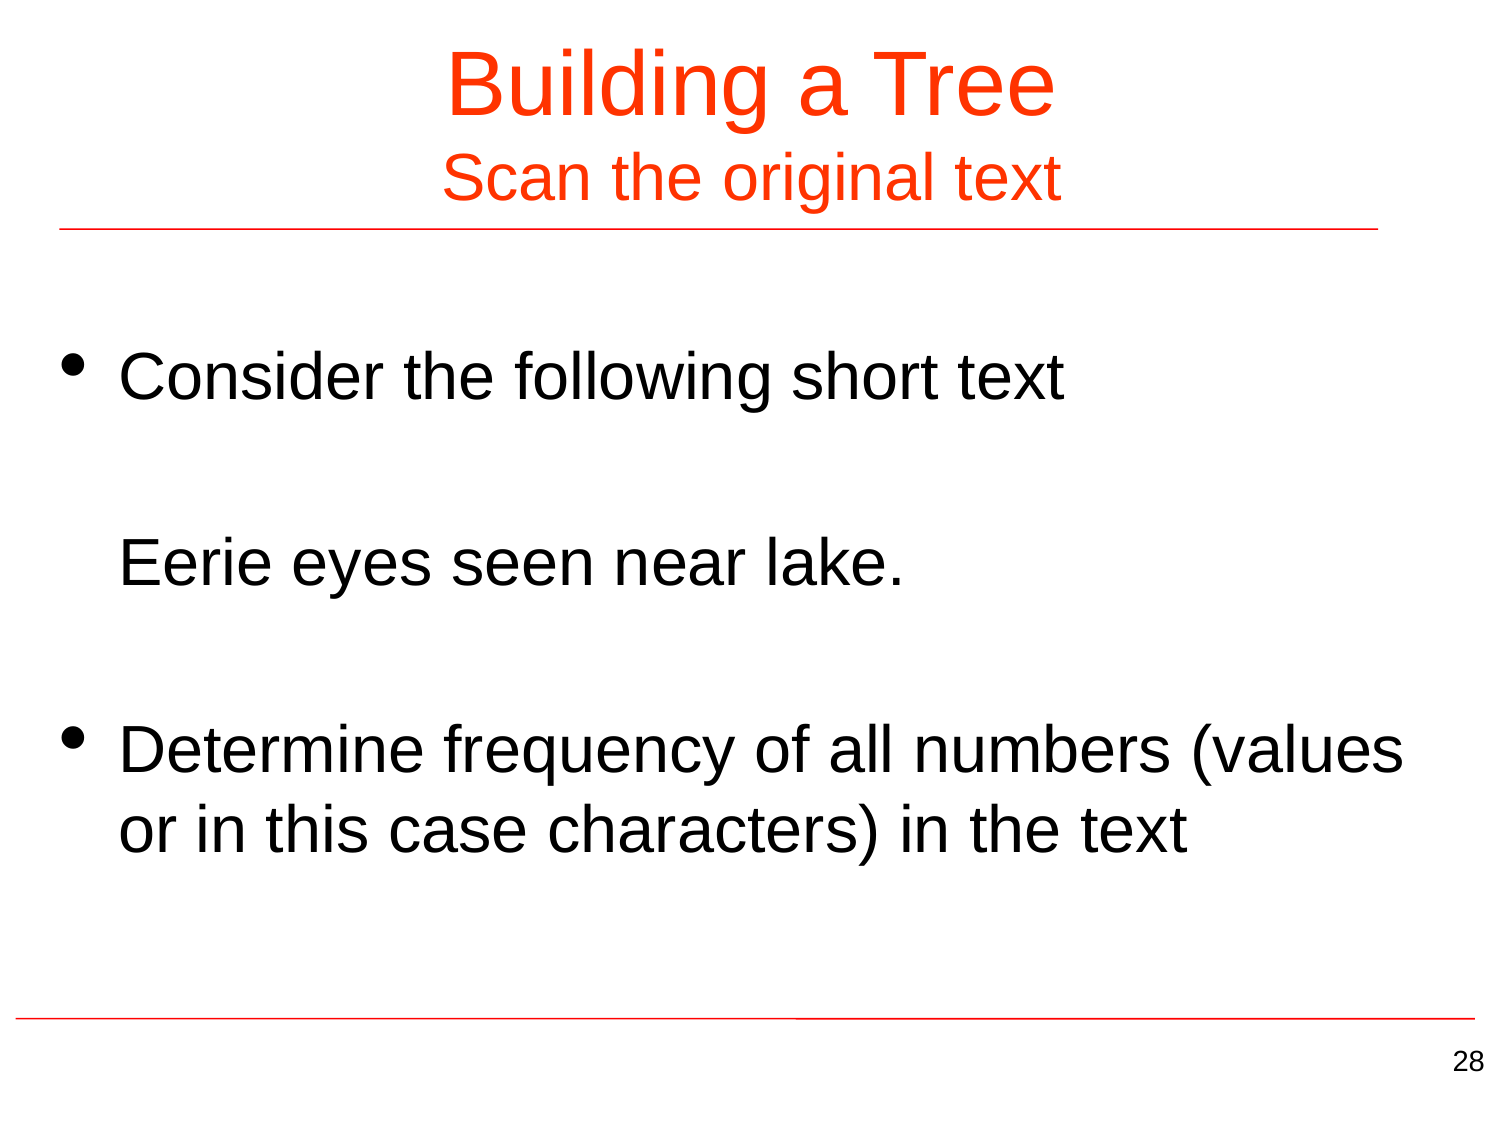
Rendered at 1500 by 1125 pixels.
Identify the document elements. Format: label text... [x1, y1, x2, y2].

list Consider the following short text Eerie eyes seen near lake. Determine frequency of all numbers (values or in this case characters) in the text [46, 324, 1491, 1000]
slide_number 28 [1149, 1034, 1500, 1113]
title Building a Tree Scan the original text [114, 24, 1390, 213]
